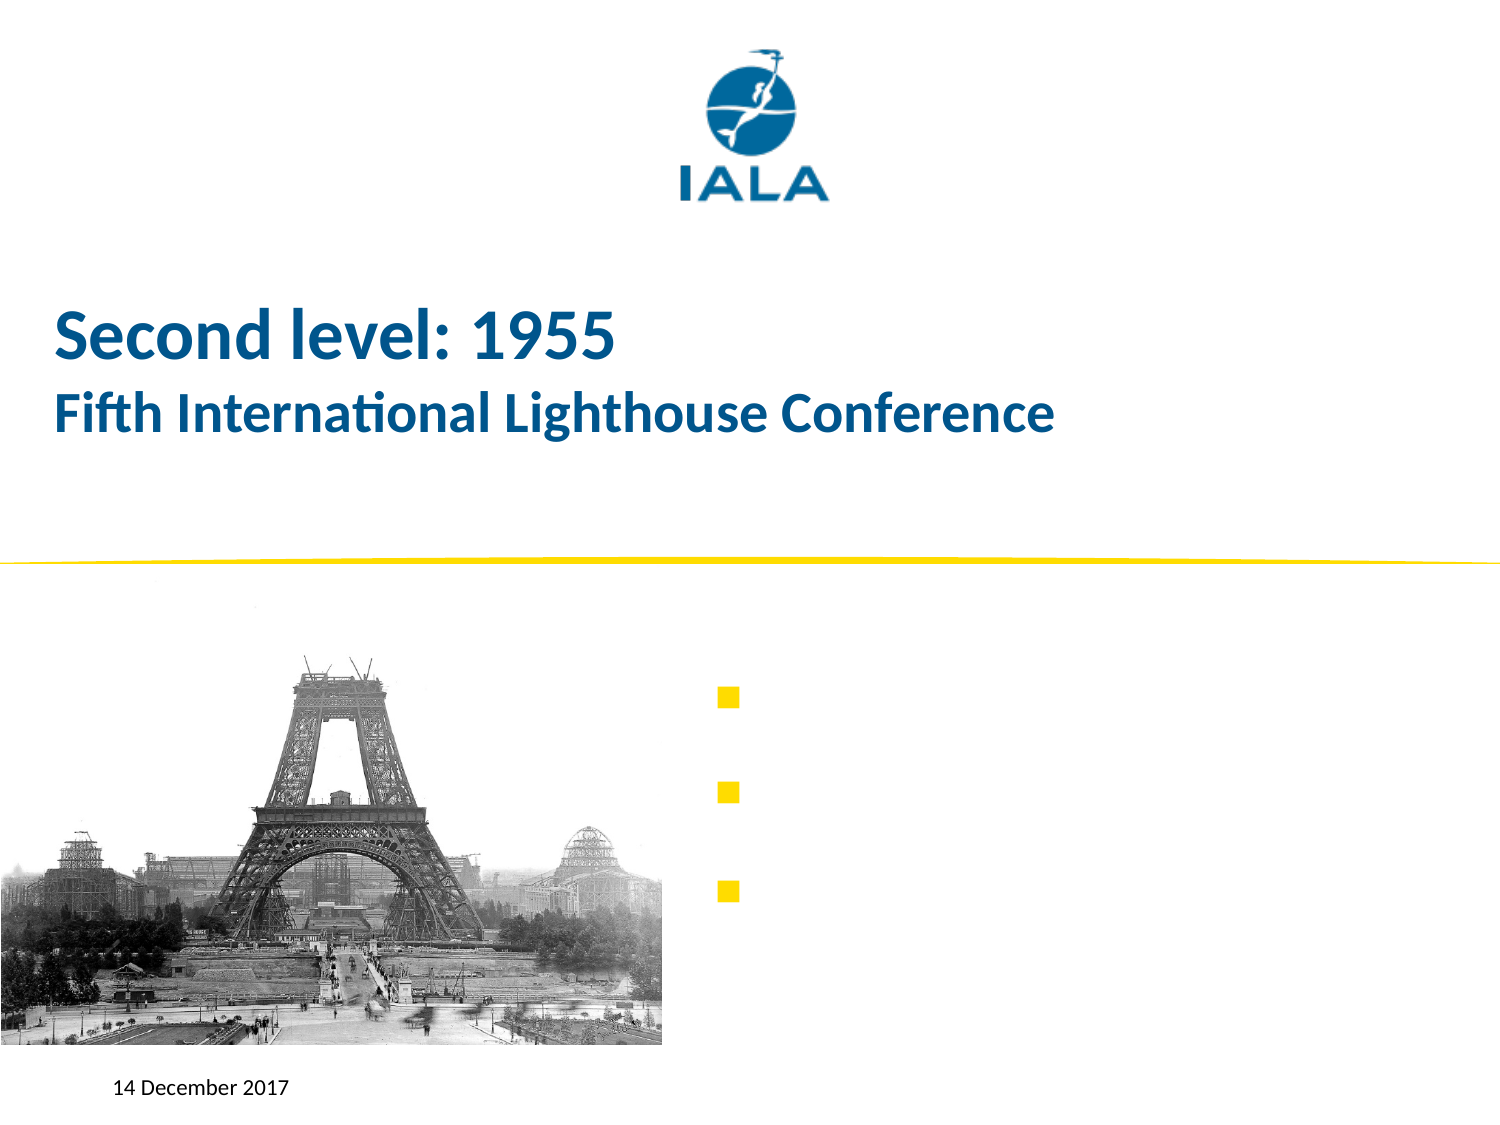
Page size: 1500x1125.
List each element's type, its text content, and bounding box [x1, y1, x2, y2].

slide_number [112, 1053, 461, 1125]
title Second level: 1955 Fifth International Lighthouse Conference [54, 202, 1330, 445]
picture [1, 565, 662, 1045]
list The Hague, The Netherlands: The UN bodies created after World War II were growing in importance A new Organization to facilitate communication world-wide was desirable The 1955 Conference passed a Resolution on the founding of a permanent Organization [714, 586, 1400, 1018]
